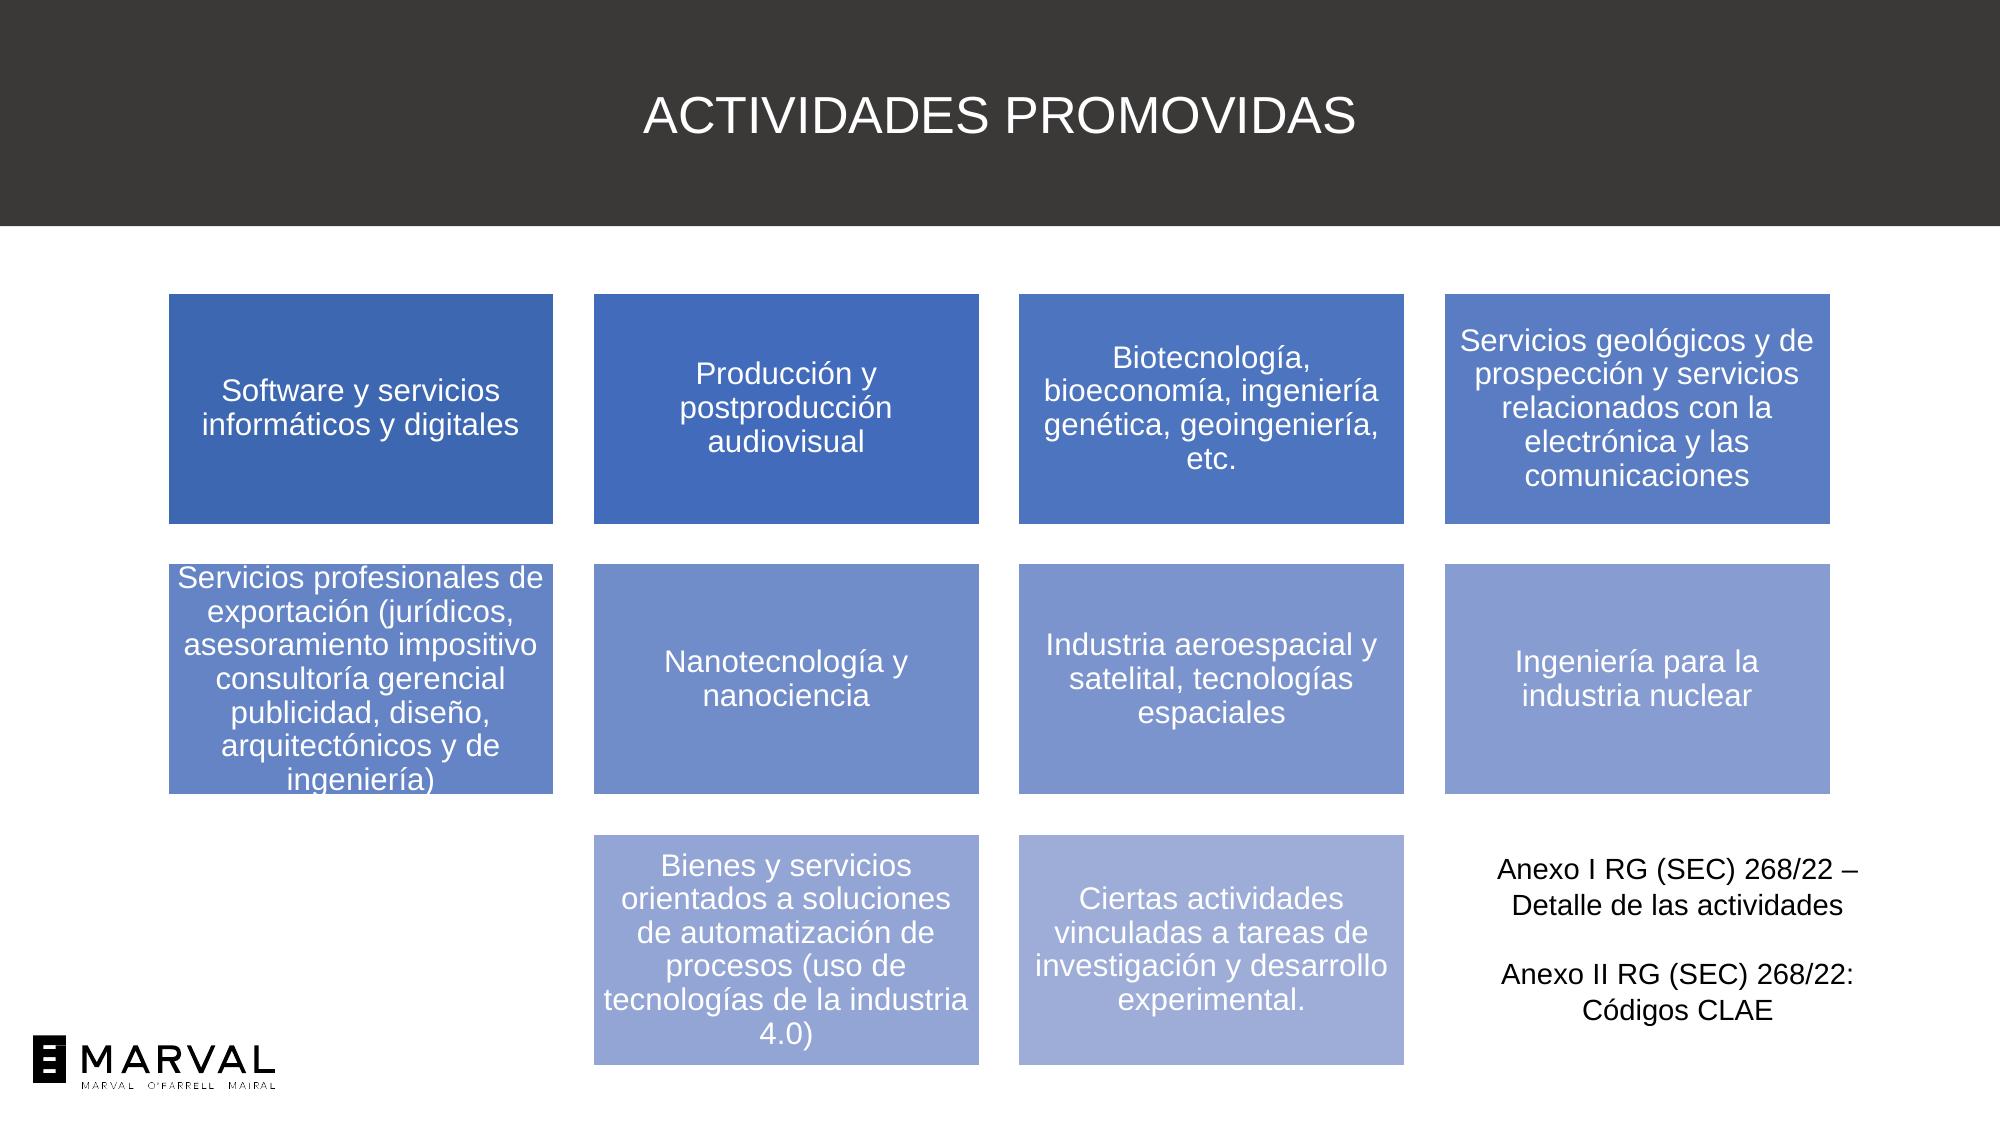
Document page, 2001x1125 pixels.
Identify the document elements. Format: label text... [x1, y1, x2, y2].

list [82, 292, 1916, 1067]
text_box ACTIVIDADES PROMOVIDAS [0, 0, 2000, 227]
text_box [33, 1035, 275, 1090]
